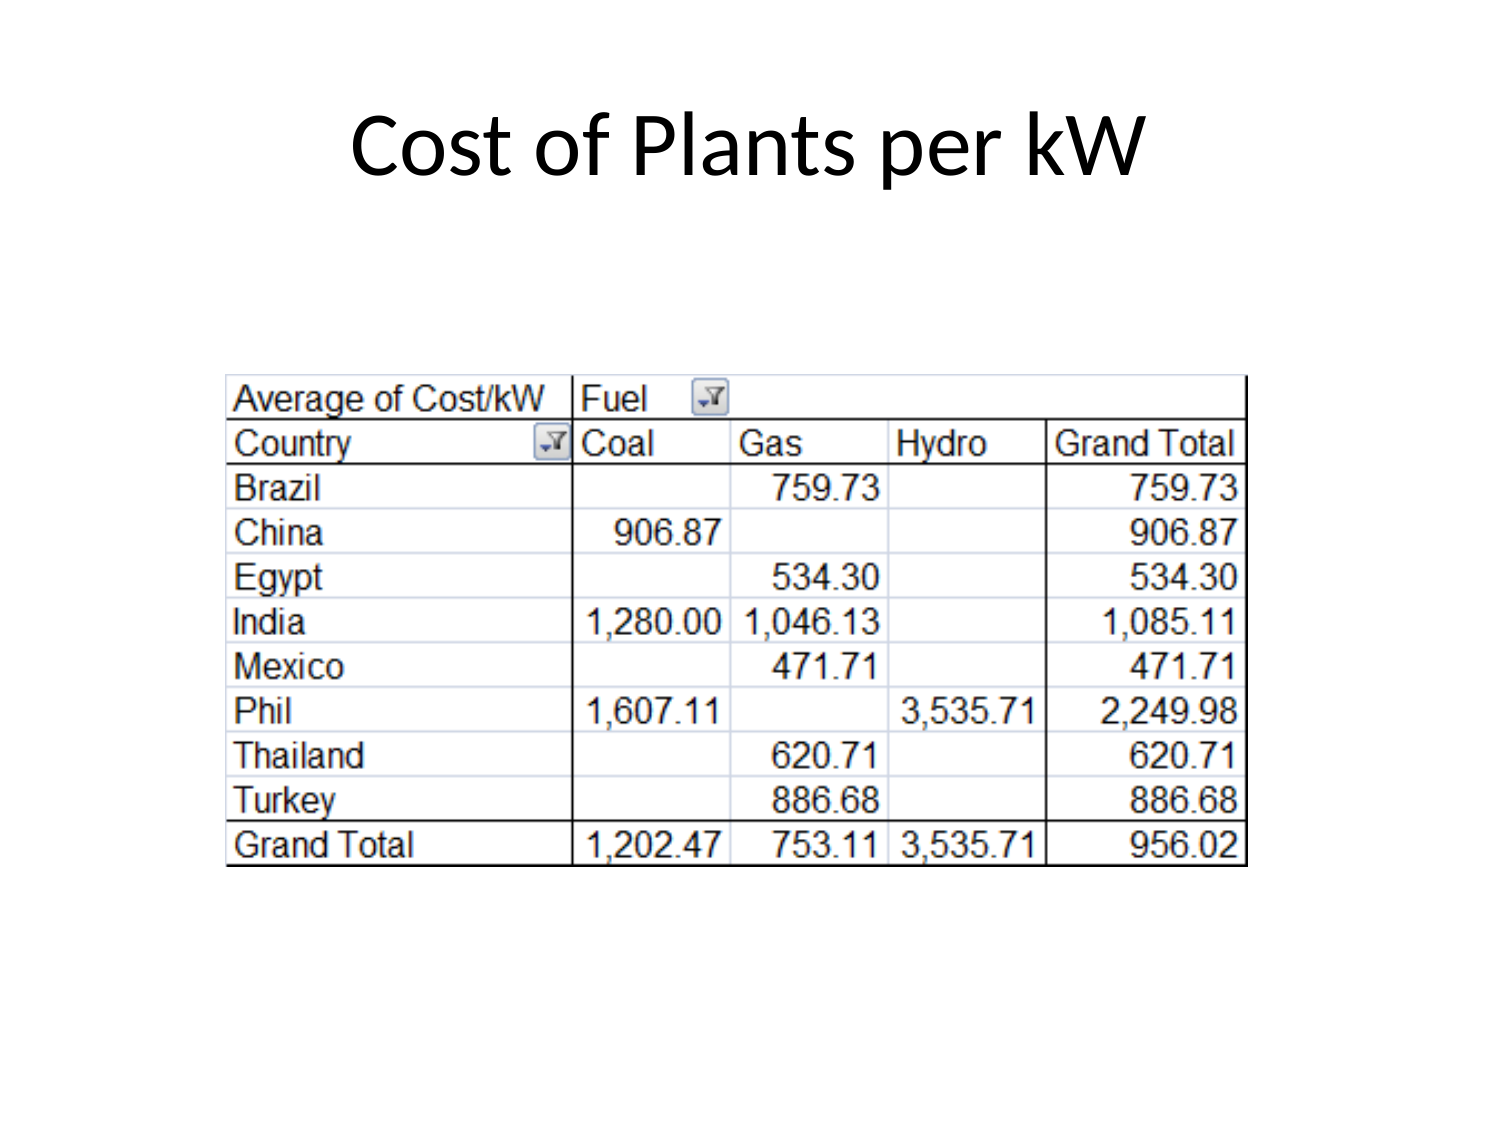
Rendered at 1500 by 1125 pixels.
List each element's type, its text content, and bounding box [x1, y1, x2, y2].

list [224, 374, 1249, 867]
title Cost of Plants per kW [75, 45, 1425, 233]
